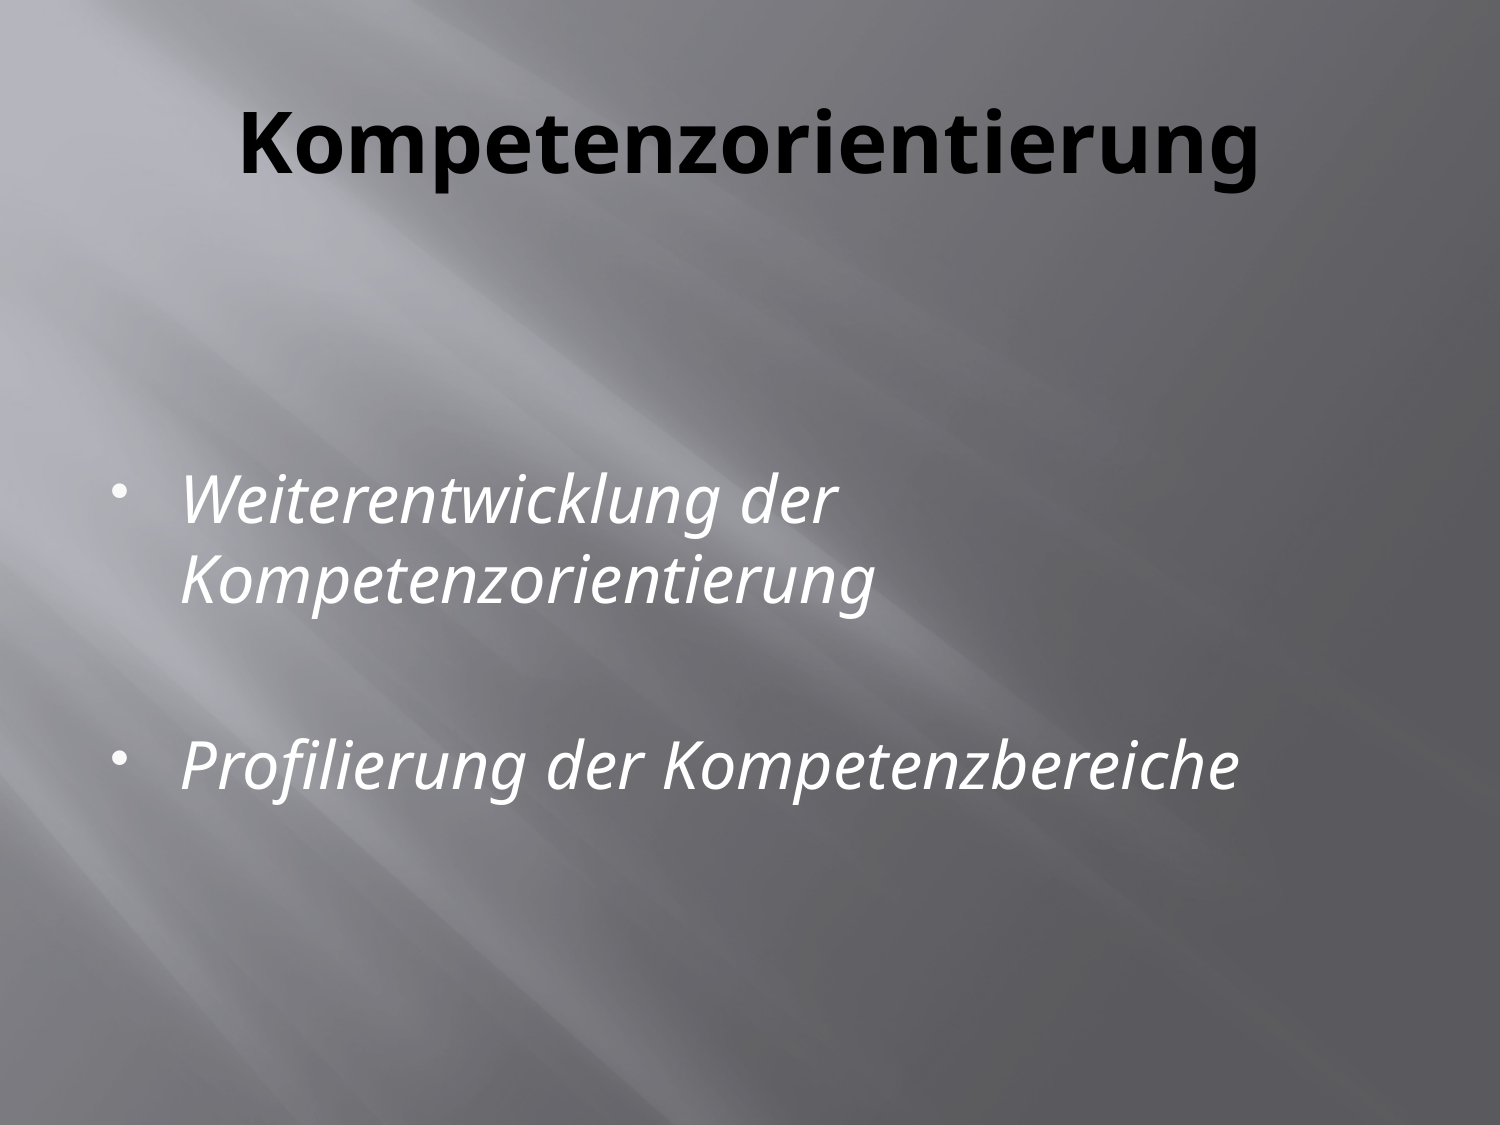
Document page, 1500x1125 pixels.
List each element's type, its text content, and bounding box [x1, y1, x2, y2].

title Kompetenzorientierung [75, 45, 1425, 233]
list Weiterentwicklung der Kompetenzorientierung Profilierung der Kompetenzbereiche [75, 262, 1425, 1035]
